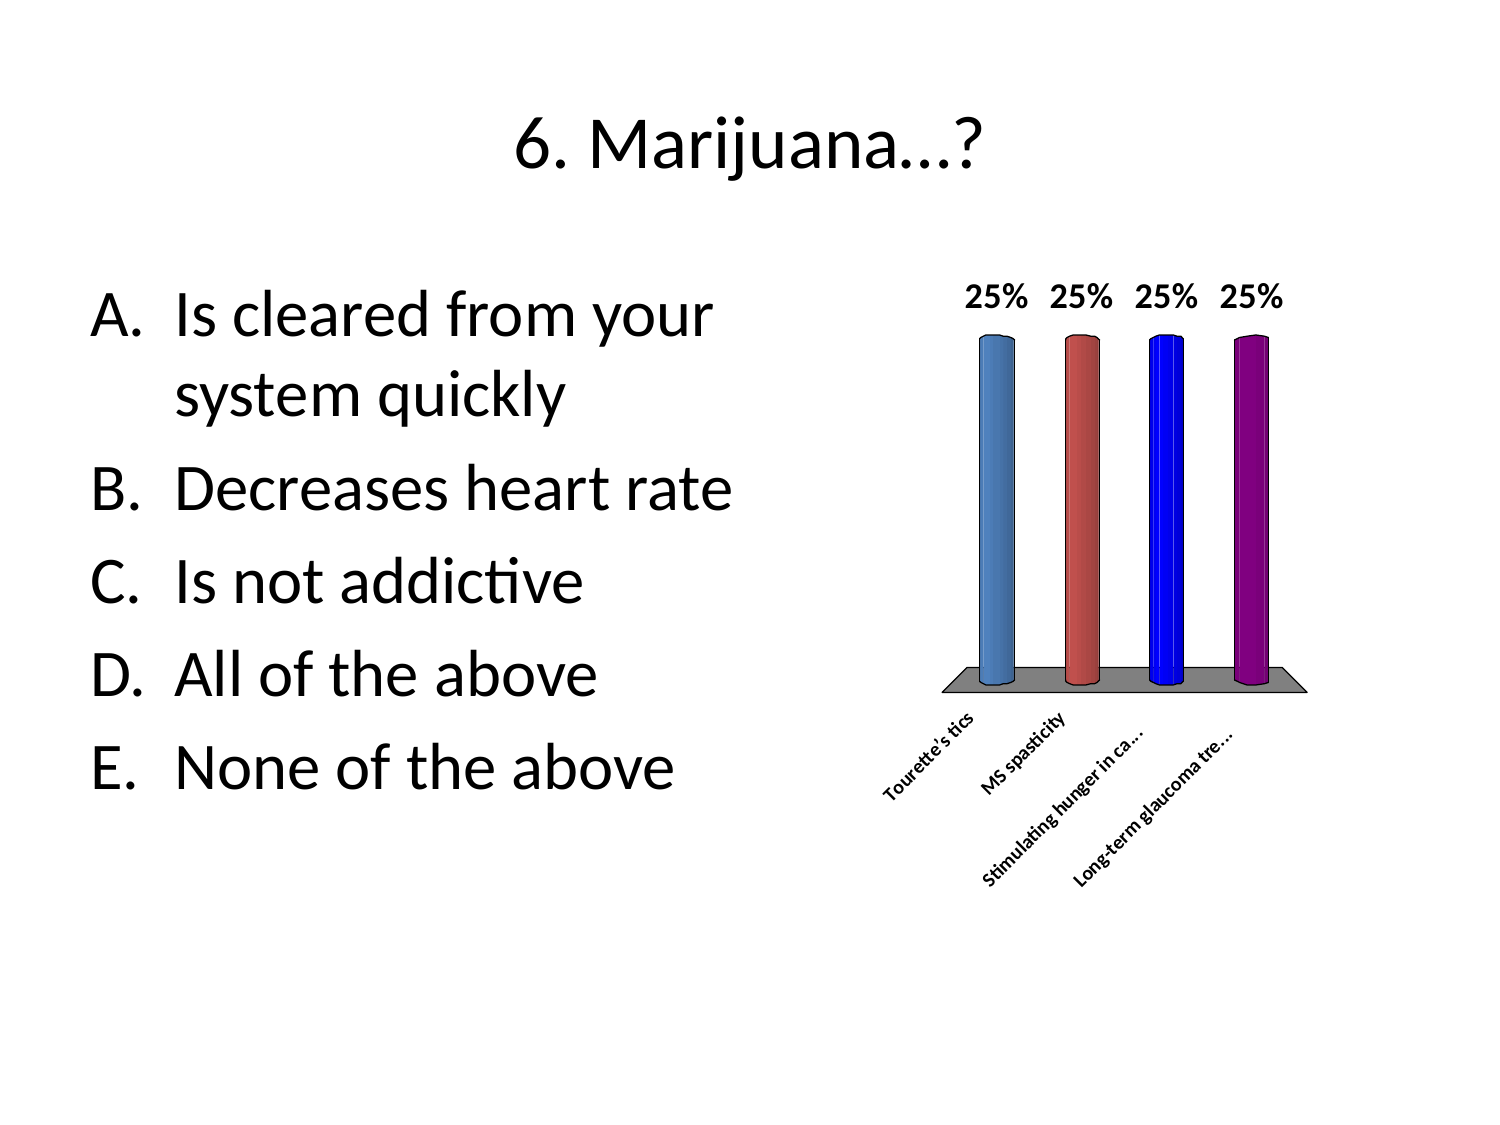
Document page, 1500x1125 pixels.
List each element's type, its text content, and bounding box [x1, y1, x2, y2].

list Is cleared from your system quickly Decreases heart rate Is not addictive All of the above None of the above [75, 262, 737, 1005]
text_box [739, 262, 1490, 1107]
title 6. Marijuana…? [75, 45, 1425, 233]
